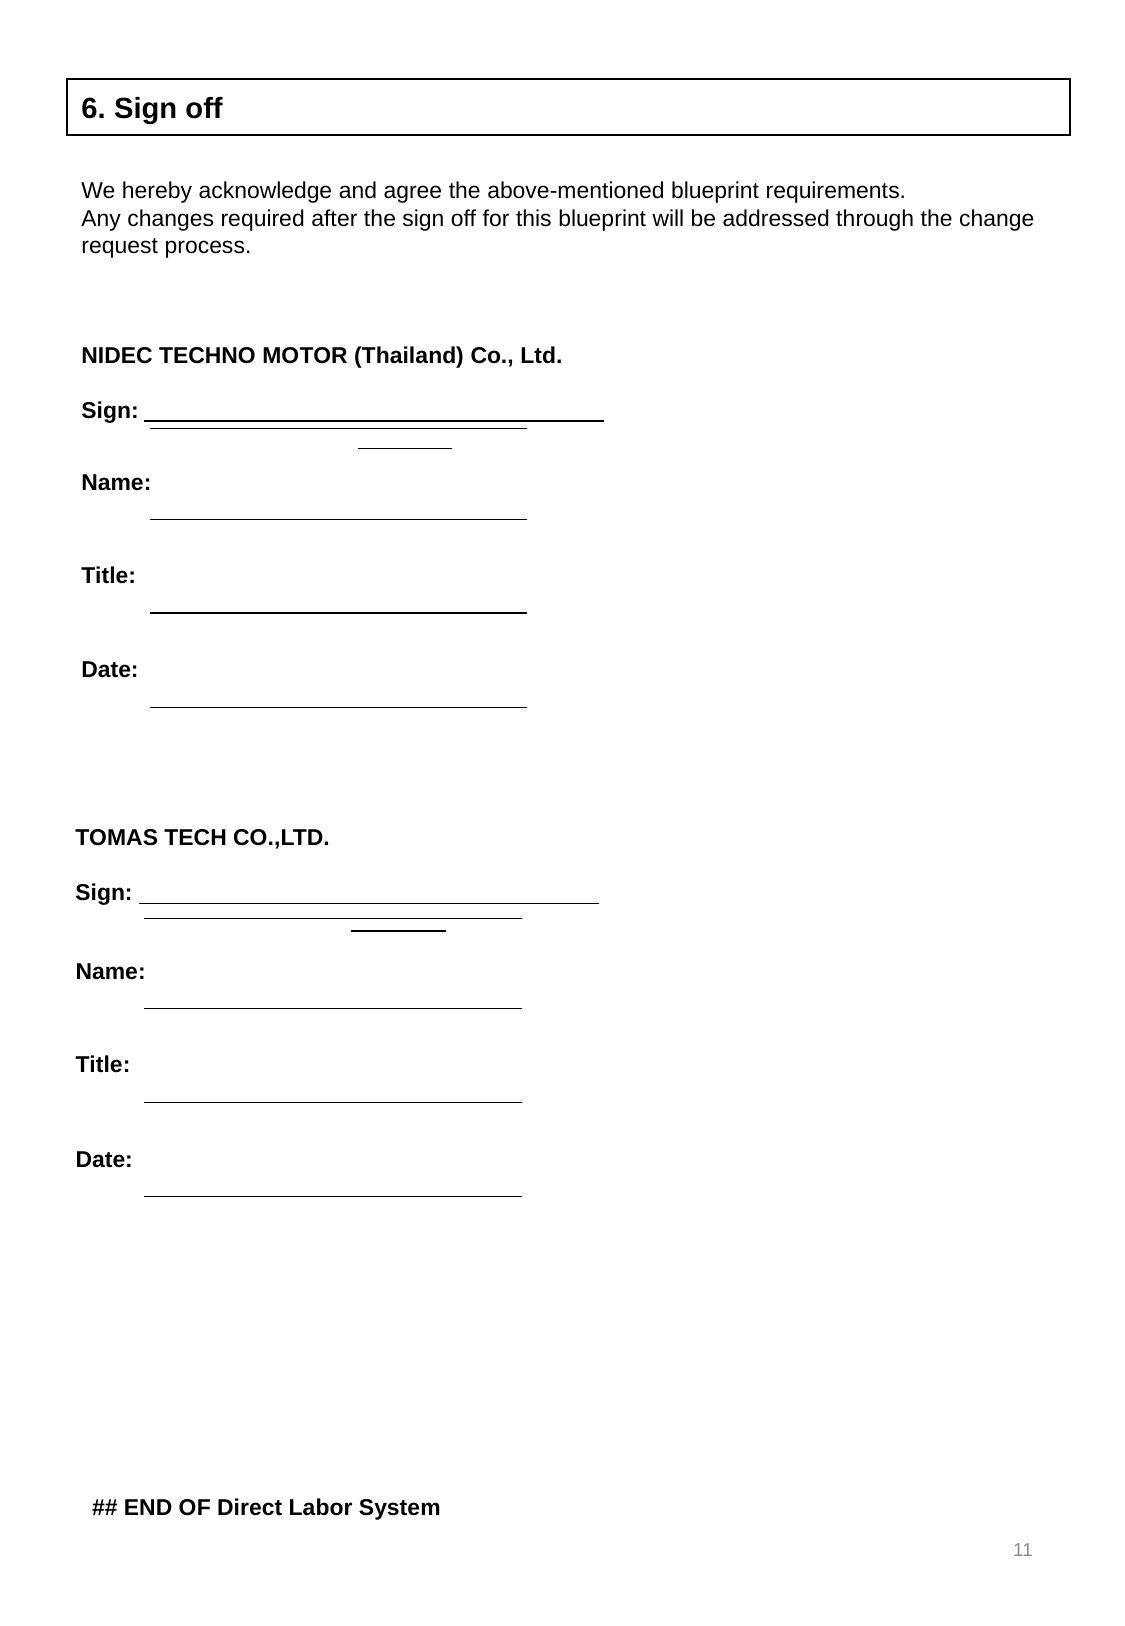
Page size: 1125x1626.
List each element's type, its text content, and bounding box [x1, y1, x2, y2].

text_box We hereby acknowledge and agree the above-mentioned blueprint requirements. Any changes required after the sign off for this blueprint will be addressed through the change request process. NIDEC TECHNO MOTOR (Thailand) Co., Ltd. Sign: [66, 168, 1071, 486]
text_box Date: [66, 647, 582, 690]
text_box Date: [60, 1137, 576, 1180]
slide_number 11 [794, 1527, 1048, 1593]
text_box Title: [60, 1042, 576, 1085]
text_box Name: [66, 459, 582, 503]
text_box 6. Sign off [66, 78, 1071, 136]
text_box ## END OF Direct Labor System [77, 1484, 1081, 1527]
text_box Title: [66, 553, 582, 596]
text_box TOMAS TECH CO.,LTD. Sign: [60, 787, 1065, 968]
text_box Name: [60, 949, 576, 992]
